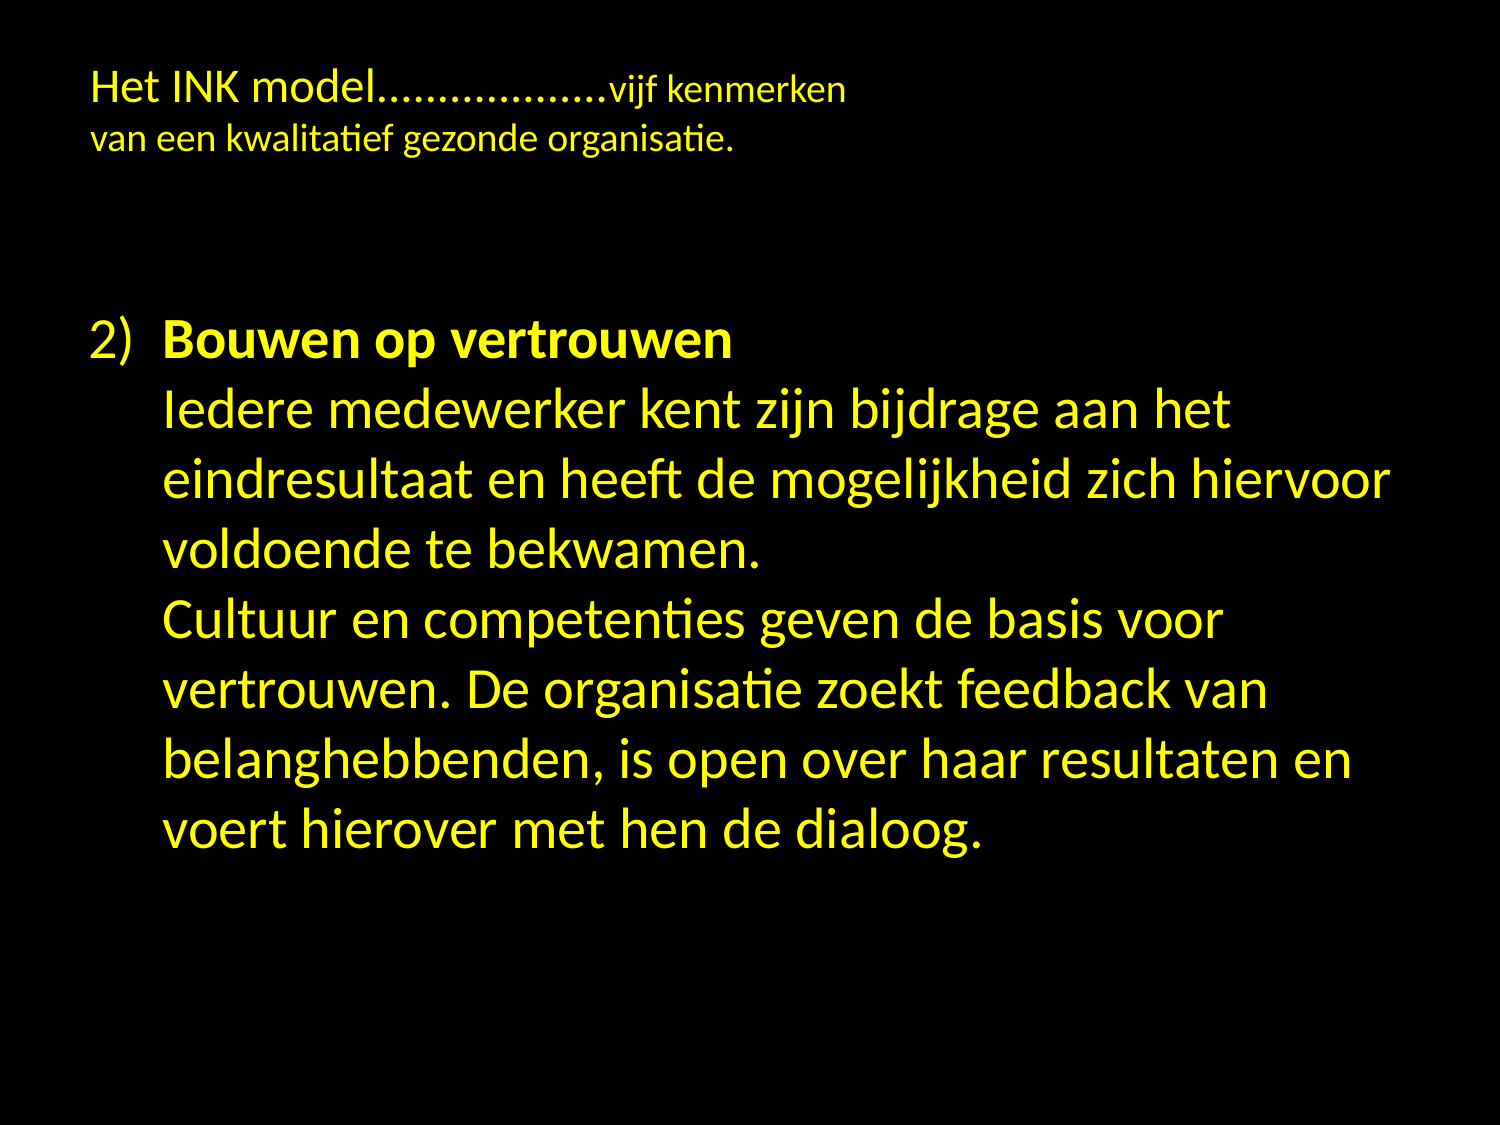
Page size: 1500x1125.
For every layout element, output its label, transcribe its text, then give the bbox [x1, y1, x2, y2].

text_box 2) Bouwen op vertrouwen Iedere medewerker kent zijn bijdrage aan het eindresultaat en heeft de mogelijkheid zich hiervoor voldoende te bekwamen. Cultuur en competenties geven de basis voor vertrouwen. De organisatie zoekt feedback van belanghebbenden, is open over haar resultaten en voert hierover met hen de dialoog. [73, 293, 1440, 868]
title Het INK model...................vijf kenmerken van een kwalitatief gezonde organisatie. [75, 45, 1429, 168]
